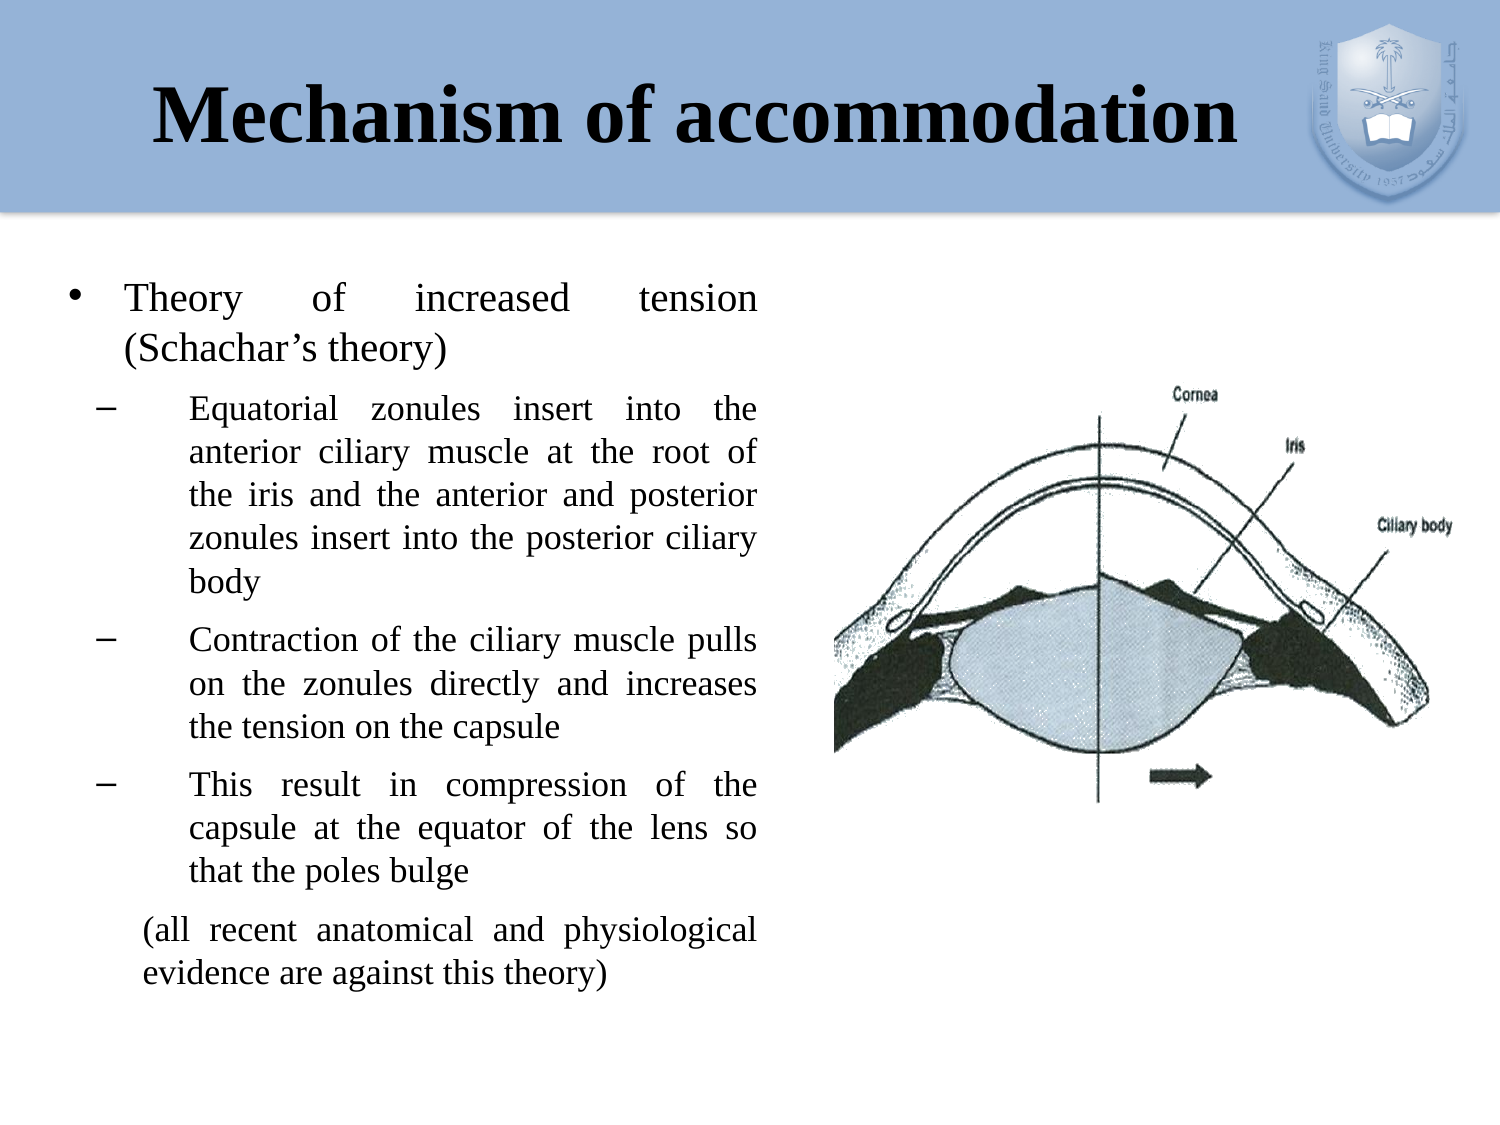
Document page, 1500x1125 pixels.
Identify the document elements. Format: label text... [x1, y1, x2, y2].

picture [819, 361, 1483, 812]
list Theory of increased tension (Schachar’s theory) Equatorial zonules insert into the anterior ciliary muscle at the root of the iris and the anterior and posterior zonules insert into the posterior ciliary body Contraction of the ciliary muscle pulls on the zonules directly and increases the tension on the capsule This result in compression of the capsule at the equator of the lens so that the poles bulge (all recent anatomical and physiological evidence are against this theory) [53, 262, 774, 1005]
picture [1287, 12, 1488, 213]
title Mechanism of accommodation [75, 45, 1282, 173]
text_box [0, 0, 1500, 213]
